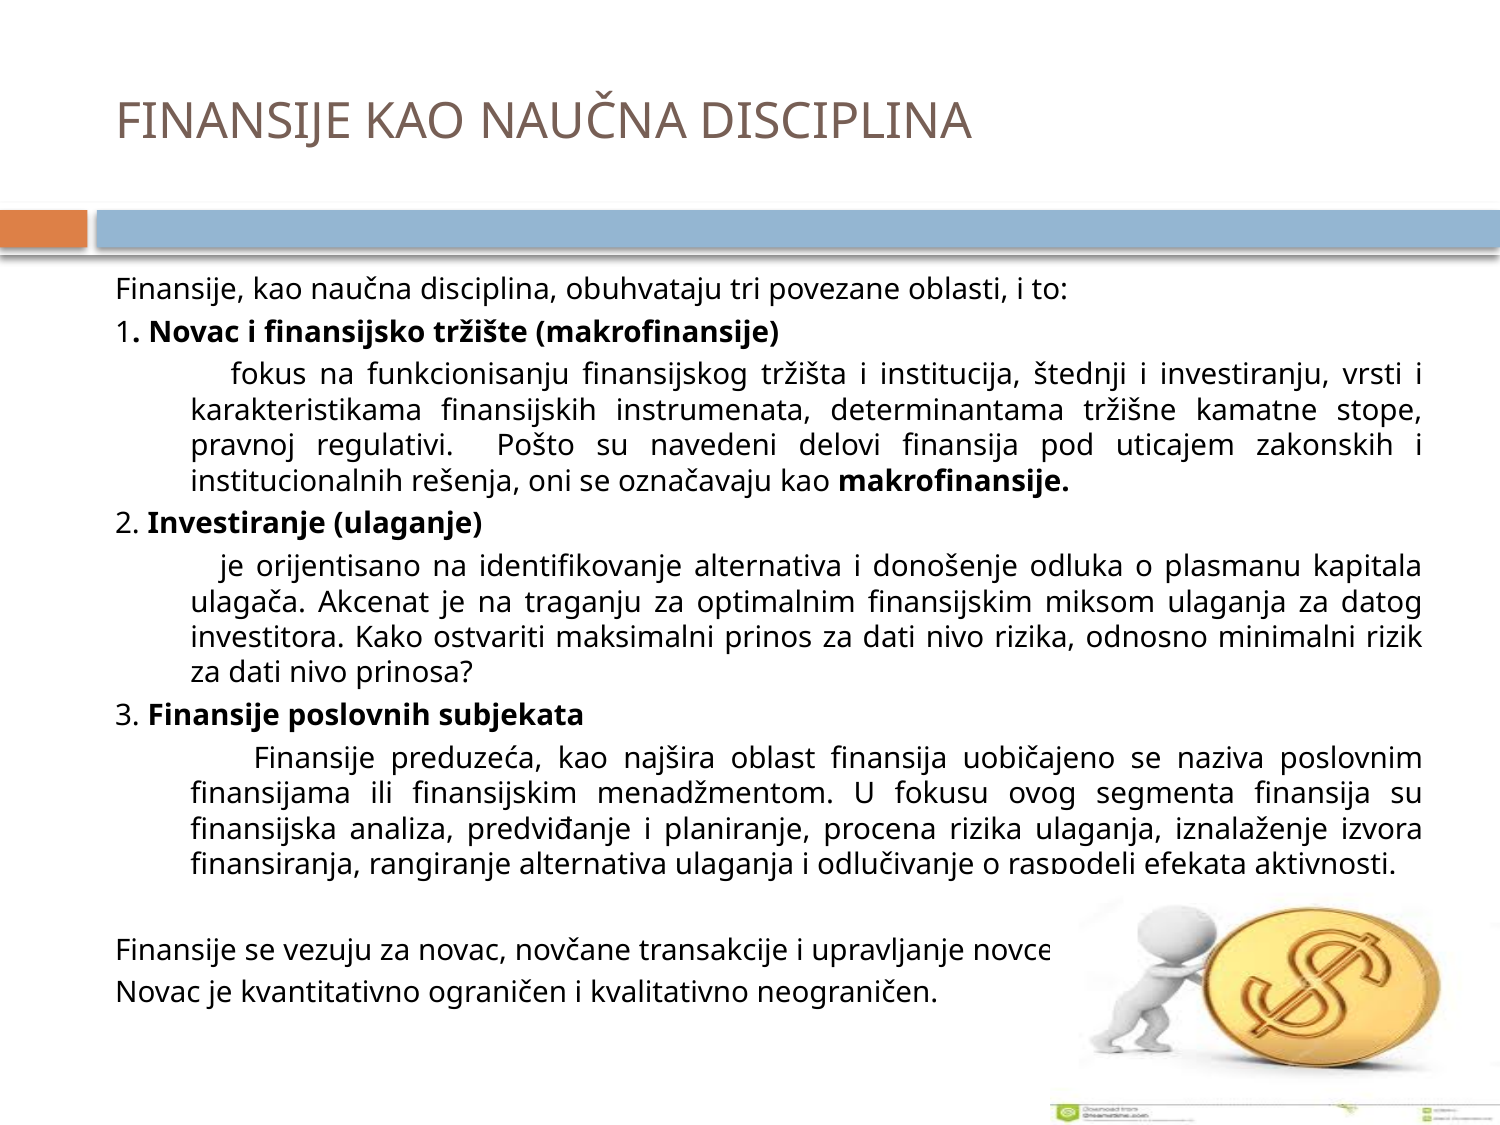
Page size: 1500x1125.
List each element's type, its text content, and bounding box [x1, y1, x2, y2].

list Finansije, kao naučna disciplina, obuhvataju tri povezane oblasti, i to: 1. Novac i finansijsko tržište (makrofinansije) fokus na funkcionisanju finansijskog tržišta i institucija, štednji i investiranju, vrsti i karakteristikama finansijskih instrumenata, determinantama tržišne kamatne stope, pravnoj regulativi. Pošto su navedeni delovi finansija pod uticajem zakonskih i institucionalnih rešenja, oni se označavaju kao makrofinansije. 2. Investiranje (ulaganje) je orijentisano na identifikovanje alternativa i donošenje odluka o plasmanu kapitala ulagača. Akcenat je na traganju za optimalnim finansijskim miksom ulaganja za datog investitora. Kako ostvariti maksimalni prinos za dati nivo rizika, odnosno minimalni rizik za dati nivo prinosa? 3. Finansije poslovnih subjekata Finansije preduzeća, kao najšira oblast finansija uobičajeno se naziva poslovnim finansijama ili finansijskim menadžmentom. U fokusu ovog segmenta finansija su finansijska analiza, predviđanje i planiranje, procena rizika ulaganja, iznalaženje izvora finansiranja, rangiranje alternativa ulaganja i odlučivanje o raspodeli efekata aktivnosti. Finansije se vezuju za novac, novčane transakcije i upravljanje novcem. Novac je kvantitativno ograničen i kvalitativno neograničen. [100, 262, 1438, 1075]
title FINANSIJE KAO NAUČNA DISCIPLINA [100, 37, 1438, 200]
picture [1049, 874, 1500, 1125]
